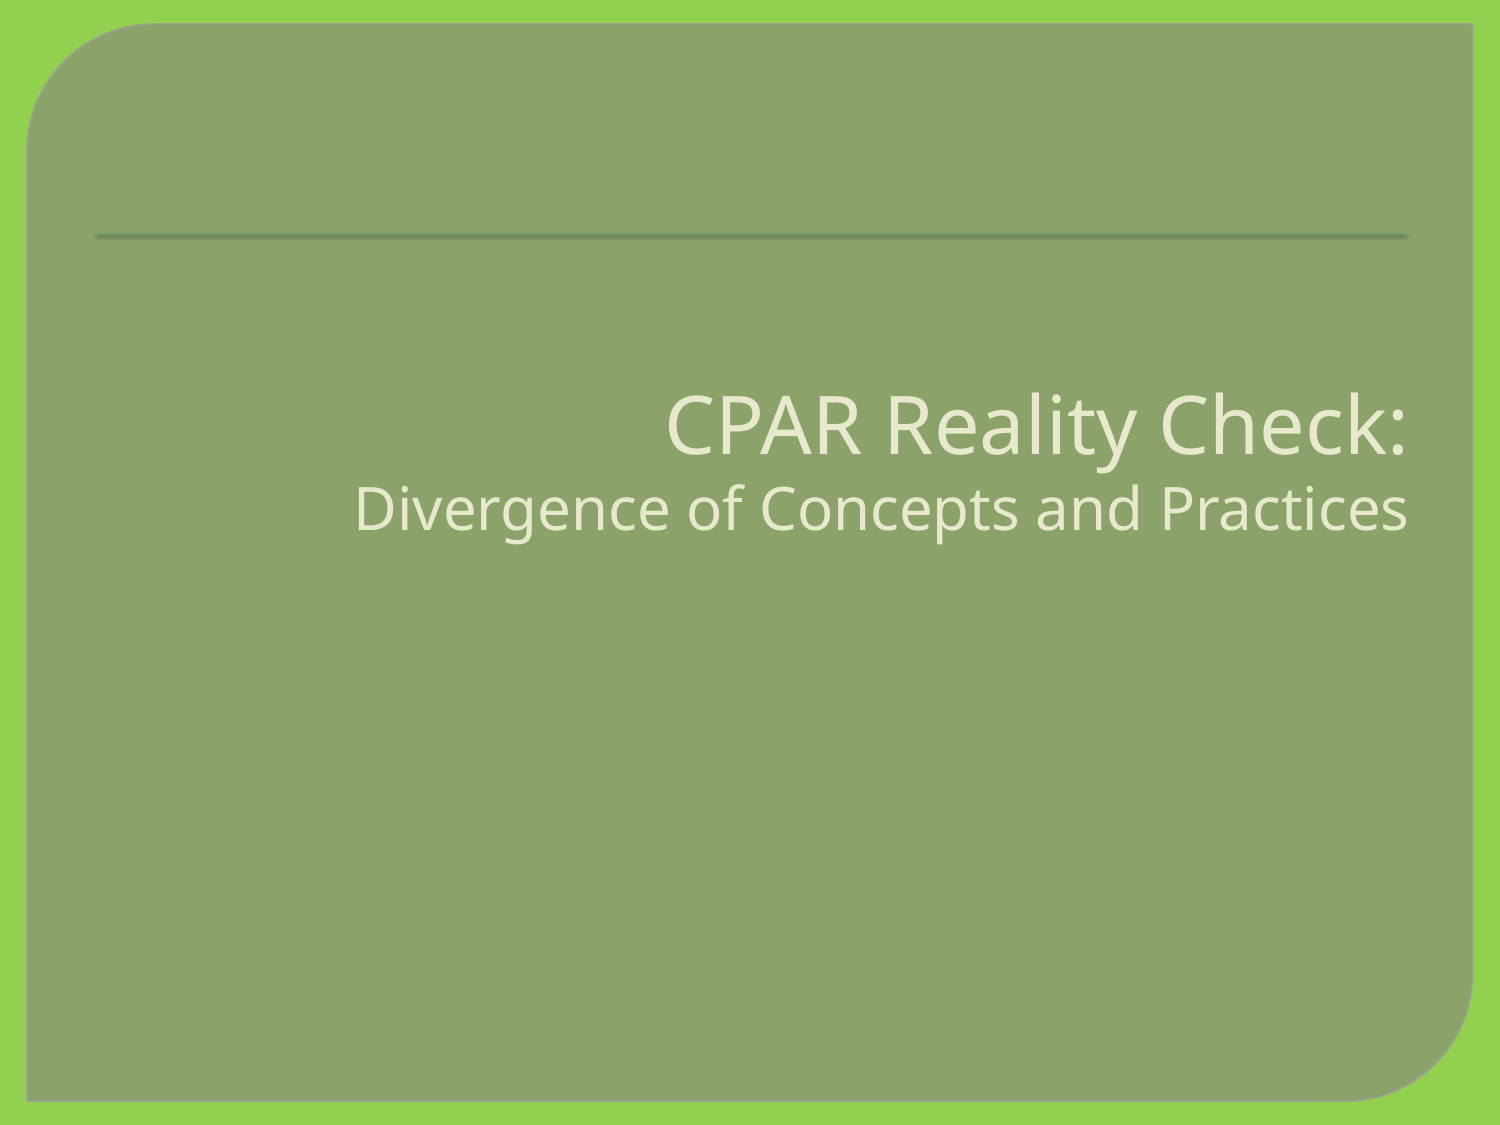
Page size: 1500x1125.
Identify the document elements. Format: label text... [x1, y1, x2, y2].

title CPAR Reality Check: Divergence of Concepts and Practices [75, 362, 1425, 550]
